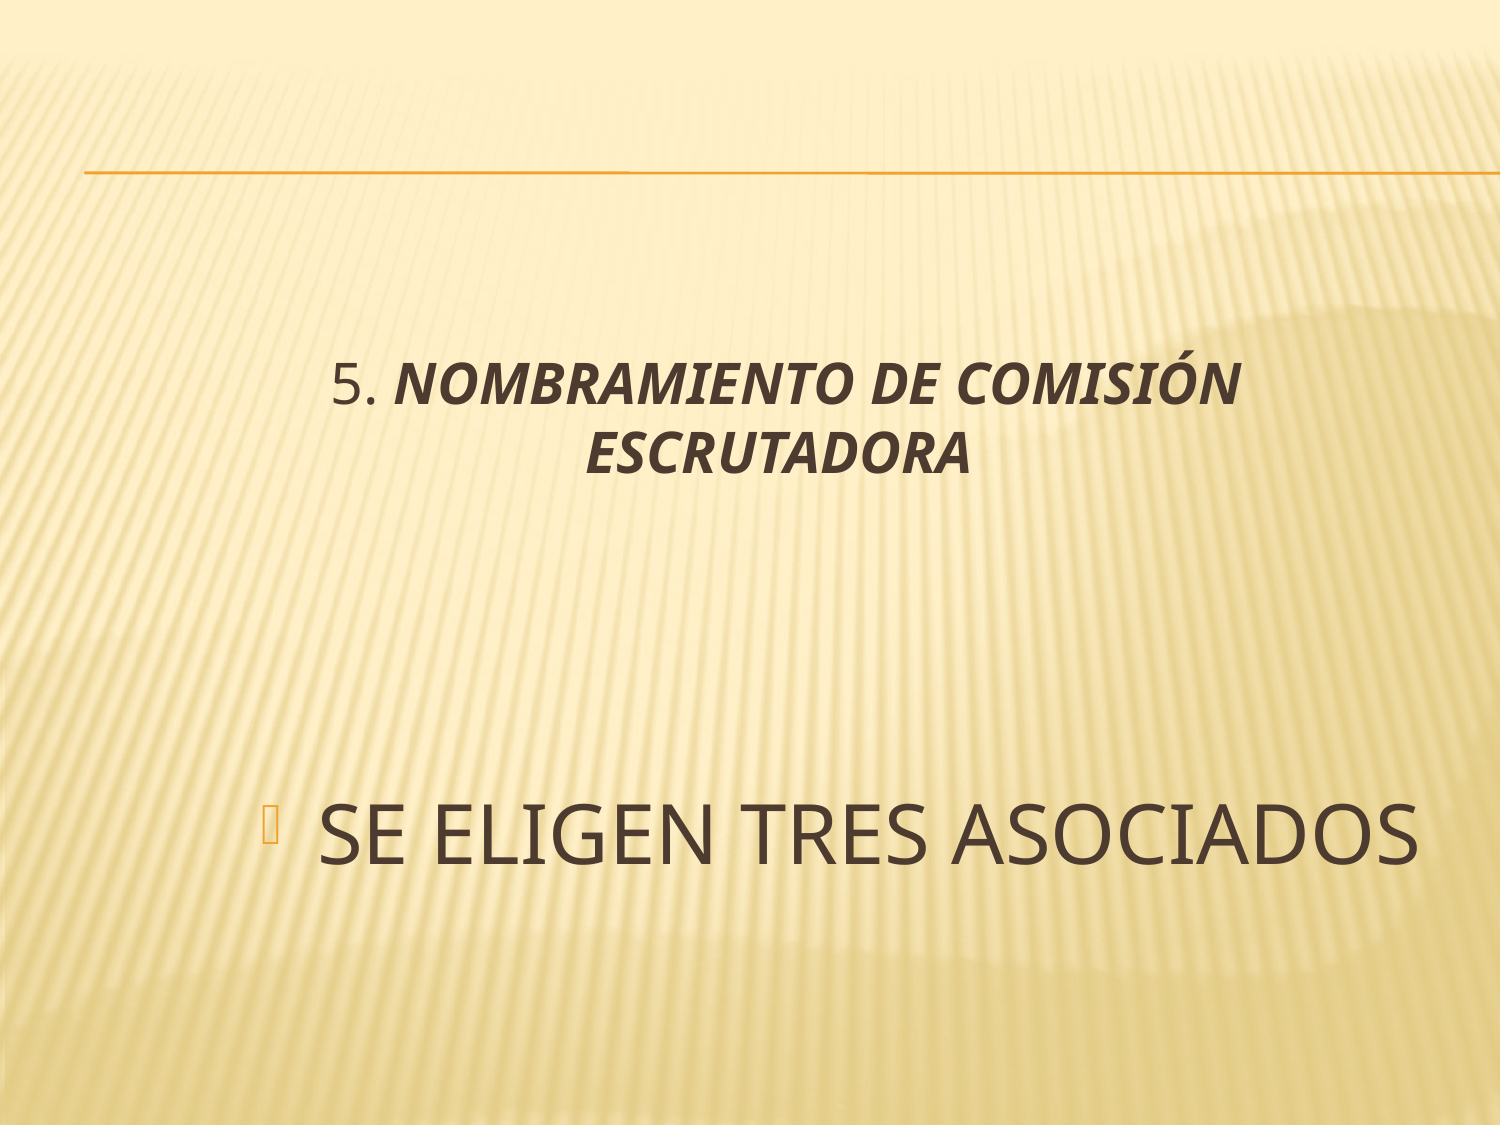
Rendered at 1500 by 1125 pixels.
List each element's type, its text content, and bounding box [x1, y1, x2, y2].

title 5. NOMBRAMIENTO DE COMISIÓN ESCRUTADORA [171, 338, 1402, 657]
list SE ELIGEN TRES ASOCIADOS [246, 773, 1477, 950]
